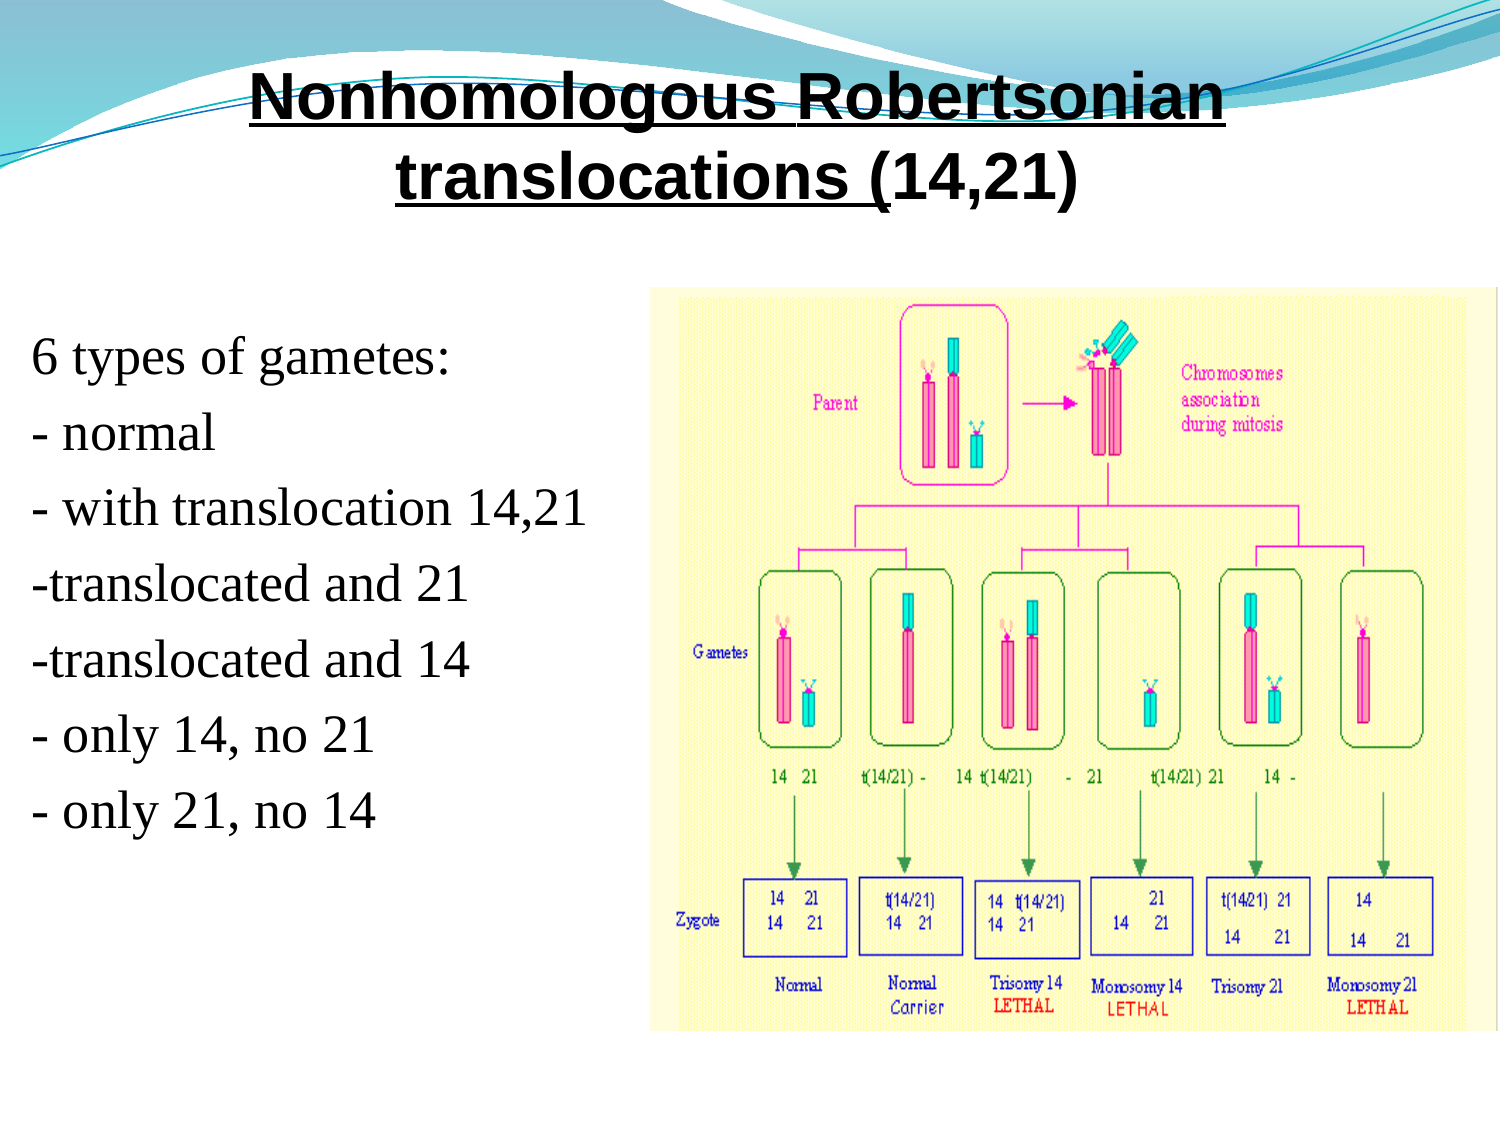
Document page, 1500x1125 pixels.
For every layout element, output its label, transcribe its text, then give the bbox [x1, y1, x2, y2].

picture [649, 287, 1500, 1031]
title Nonhomologous Robertsonian translocations (14,21) [43, 34, 1432, 213]
list 6 types of gametes: - normal - with translocation 14,21 -translocated and 21 -translocated and 14 - only 14, no 21 - only 21, no 14 [16, 312, 630, 1056]
